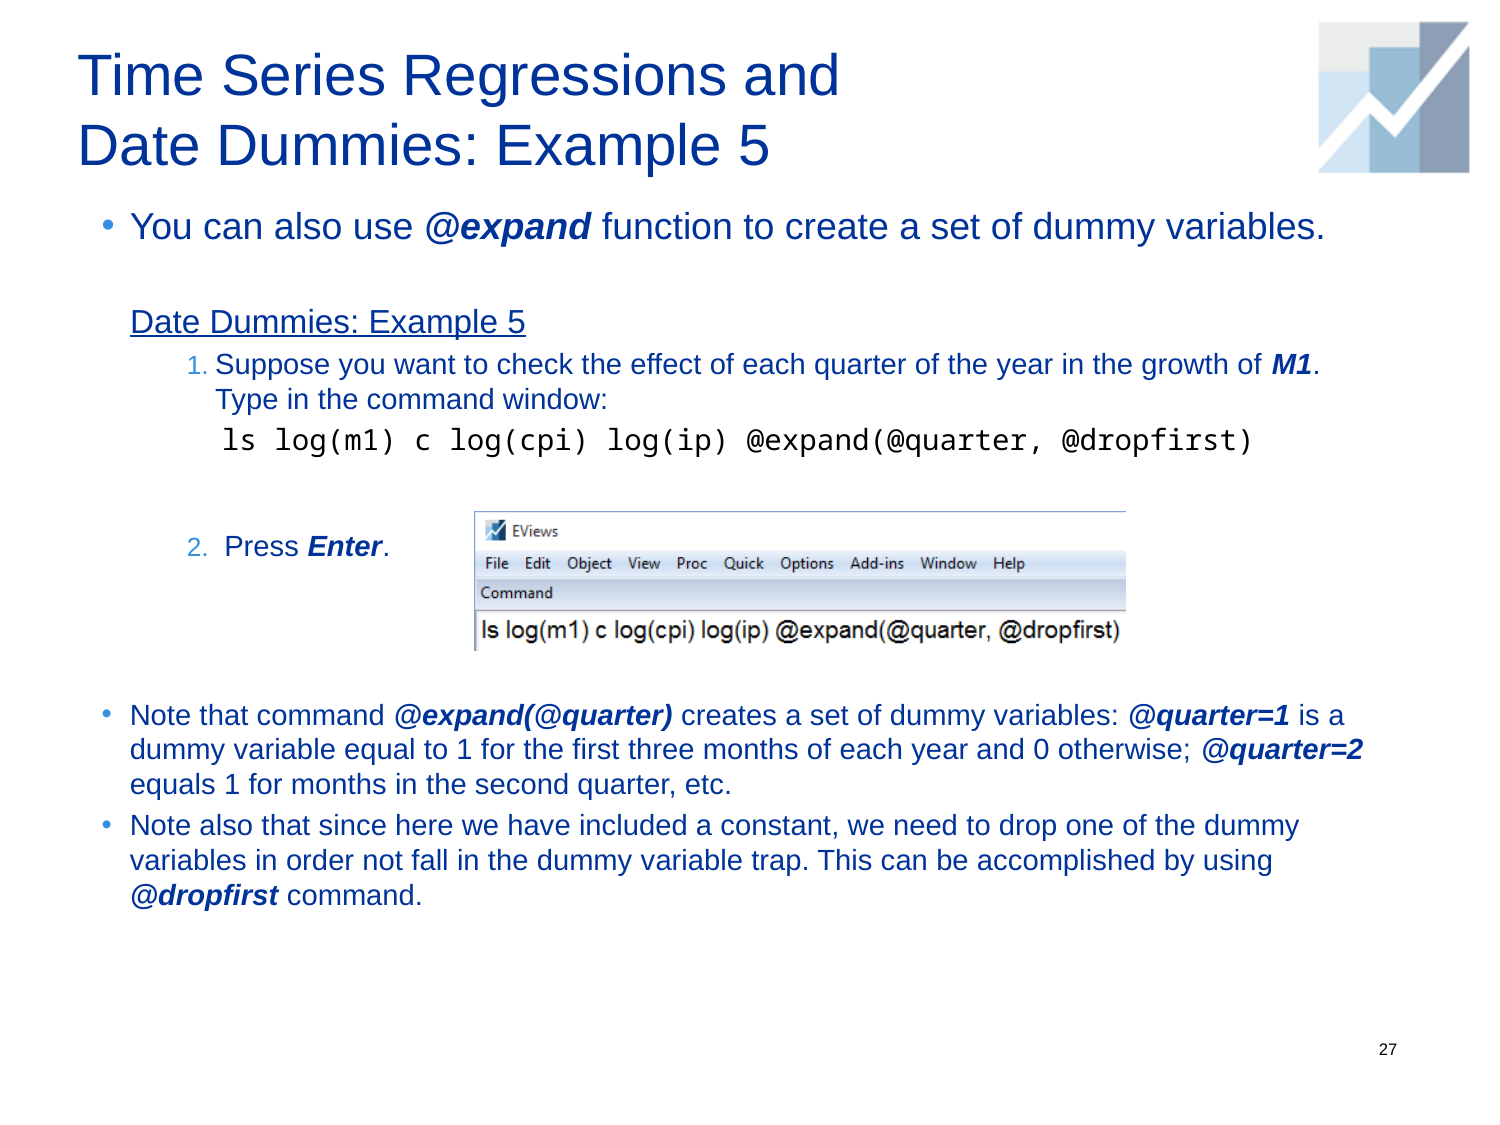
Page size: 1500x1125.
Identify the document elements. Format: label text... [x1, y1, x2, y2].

slide_number 27 [1262, 1015, 1413, 1067]
picture [473, 510, 1127, 651]
list You can also use @expand function to create a set of dummy variables. Date Dummies: Example 5 Suppose you want to check the effect of each quarter of the year in the growth of M1. Type in the command window: ls log(m1) c log(cpi) log(ip) @expand(@quarter, @dropfirst) Press Enter. Note that command @expand(@quarter) creates a set of dummy variables: @quarter=1 is a dummy variable equal to 1 for the first three months of each year and 0 otherwise; @quarter=2 equals 1 for months in the second quarter, etc. Note also that since here we have included a constant, we need to drop one of the dummy variables in order not fall in the dummy variable trap. This can be accomplished by using @dropfirst command. . [86, 194, 1406, 1012]
picture [1300, 11, 1479, 181]
title Time Series Regressions and Date Dummies: Example 5 [62, 0, 1297, 185]
